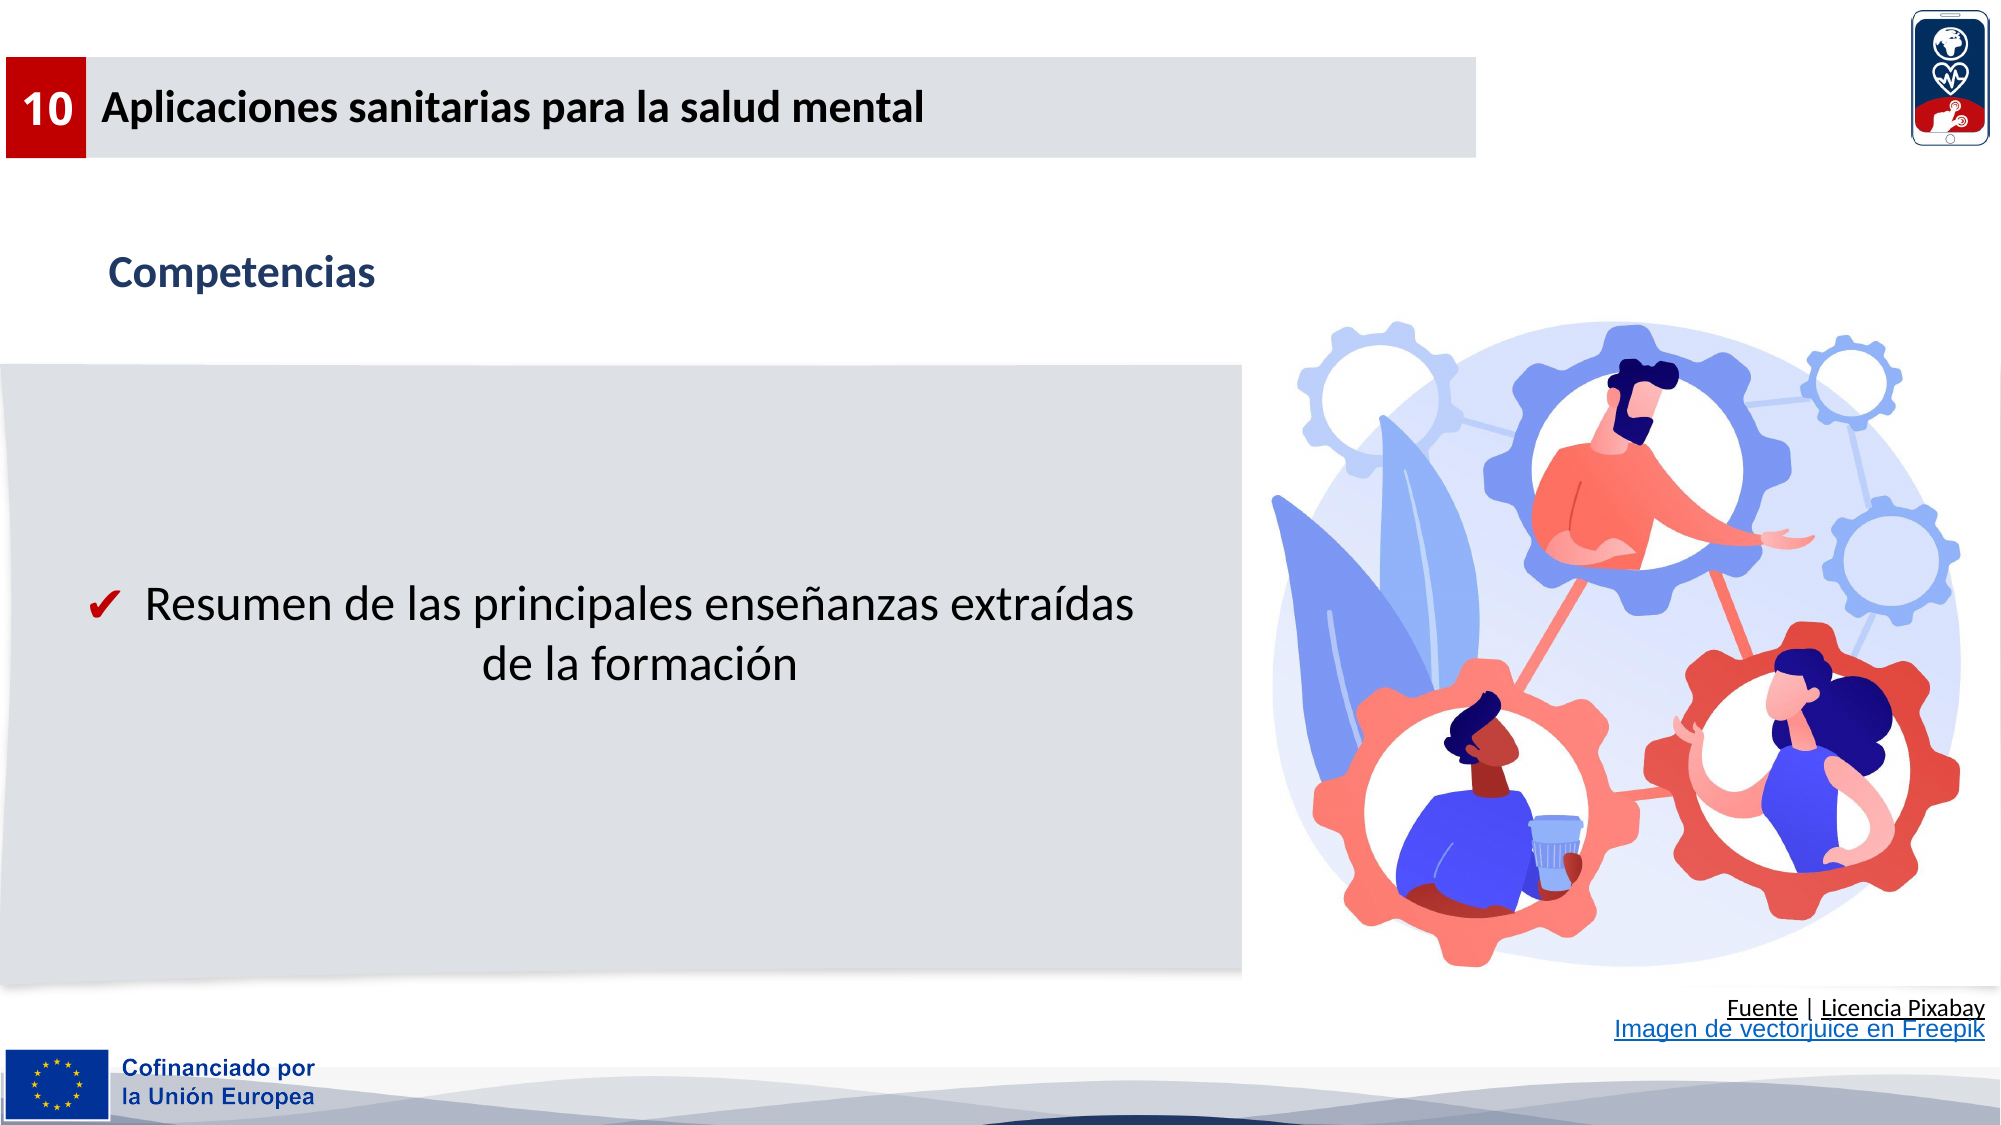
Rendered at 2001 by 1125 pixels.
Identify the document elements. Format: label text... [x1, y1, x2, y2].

text_box [6, 143, 87, 159]
text_box Aplicaciones sanitarias para la salud mental [86, 57, 1477, 158]
picture [1911, 10, 1990, 146]
text_box 10 [6, 71, 102, 143]
title Competencias [93, 221, 1819, 324]
text_box Fuente | Licencia Pixabay [561, 984, 2000, 1005]
text_box Imagen de vectorjuice en Freepik [561, 1005, 2000, 1051]
text_box [6, 57, 86, 71]
list Resumen de las principales enseñanzas extraídas de la formación [36, 562, 1169, 1034]
picture [1241, 301, 2000, 986]
picture [0, 1044, 2001, 1125]
